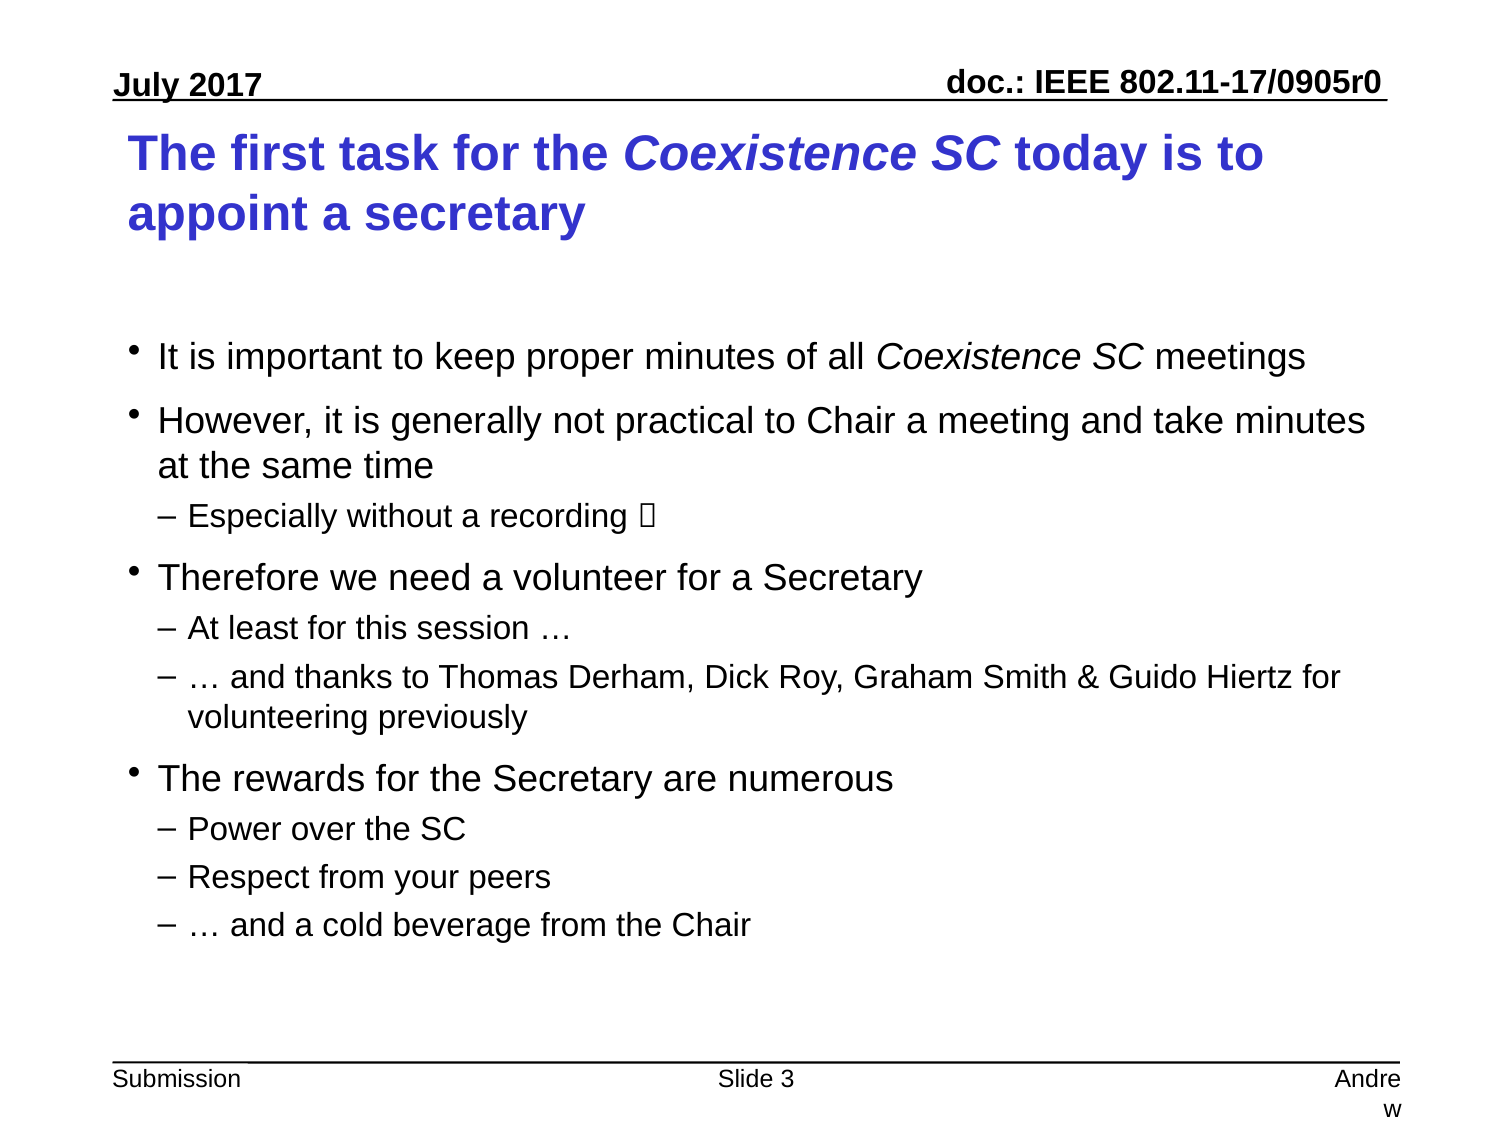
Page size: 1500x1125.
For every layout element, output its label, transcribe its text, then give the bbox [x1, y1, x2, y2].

title The first task for the Coexistence SC today is to appoint a secretary [112, 112, 1388, 288]
slide_number Slide 3 [709, 1061, 803, 1093]
footer Andrew Myles, Cisco [1320, 1061, 1402, 1093]
list It is important to keep proper minutes of all Coexistence SC meetings However, it is generally not practical to Chair a meeting and take minutes at the same time Especially without a recording  Therefore we need a volunteer for a Secretary At least for this session … … and thanks to Thomas Derham, Dick Roy, Graham Smith & Guido Hiertz for volunteering previously The rewards for the Secretary are numerous Power over the SC Respect from your peers … and a cold beverage from the Chair [112, 324, 1388, 1000]
